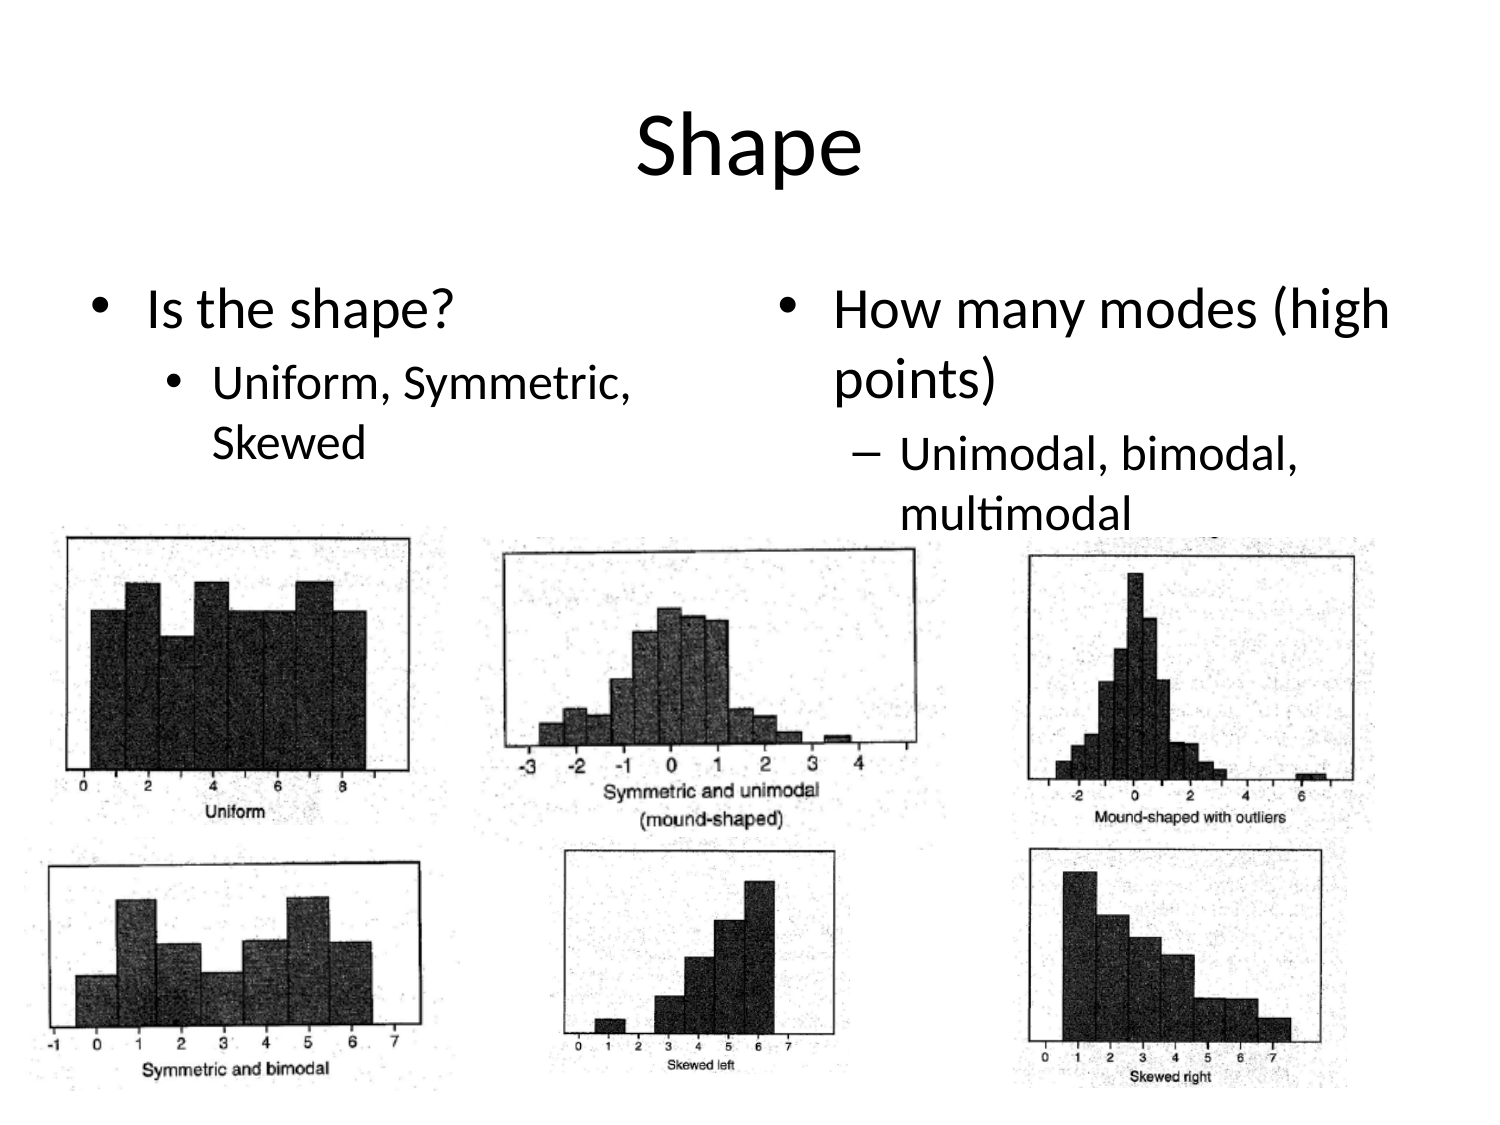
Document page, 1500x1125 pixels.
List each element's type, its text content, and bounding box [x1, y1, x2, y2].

list Is the shape? Uniform, Symmetric, Skewed [75, 262, 738, 1005]
picture [1012, 837, 1347, 1088]
picture [1012, 537, 1376, 834]
title Shape [75, 45, 1425, 233]
picture [49, 524, 448, 826]
list How many modes (high points) Unimodal, bimodal, multimodal [762, 262, 1425, 1005]
picture [24, 837, 463, 1091]
picture [474, 537, 946, 1074]
